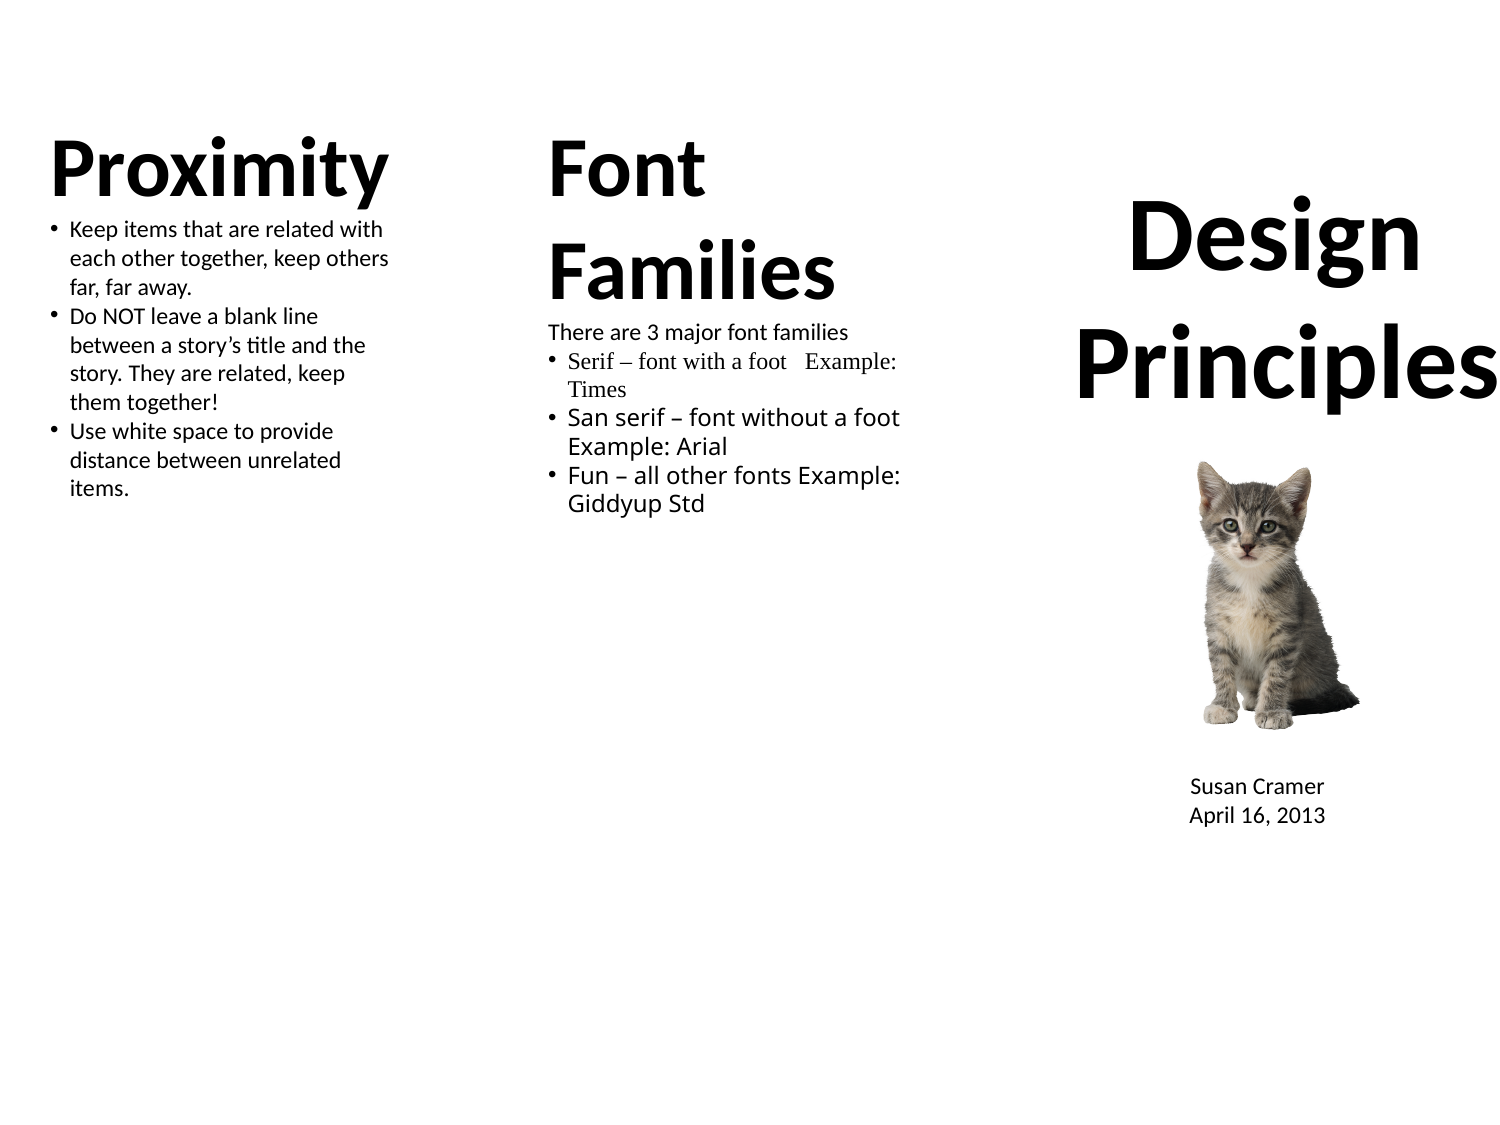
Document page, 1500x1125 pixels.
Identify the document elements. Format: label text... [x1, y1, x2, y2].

text_box Design Principles [1055, 157, 1500, 427]
picture [1194, 457, 1362, 731]
text_box Susan Cramer April 16, 2013 [1107, 763, 1408, 836]
text_box Proximity Keep items that are related with each other together, keep others far, far away. Do NOT leave a blank line between a story’s title and the story. They are related, keep them together! Use white space to provide distance between unrelated items. [35, 104, 413, 509]
text_box Font Families There are 3 major font families Serif – font with a foot Example: Times San serif – font without a foot Example: Arial Fun – all other fonts Example: Giddyup Std [533, 104, 967, 526]
